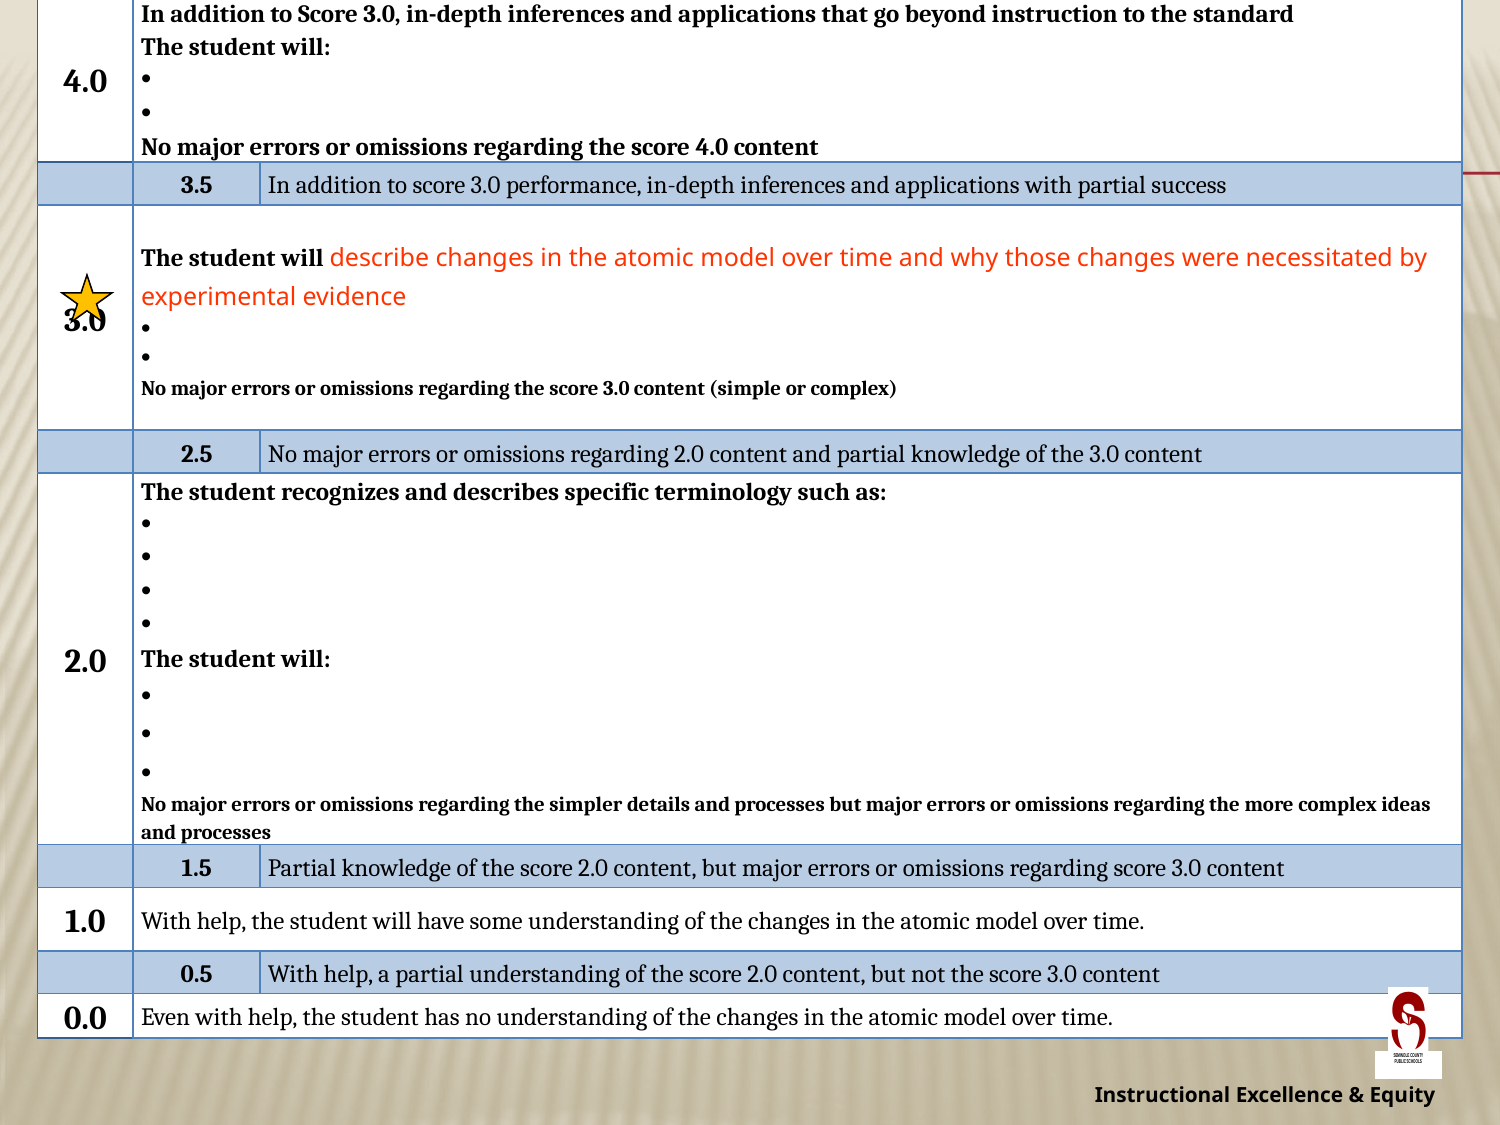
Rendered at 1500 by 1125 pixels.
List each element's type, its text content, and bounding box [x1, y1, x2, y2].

table_cell 0.0 [38, 994, 132, 1037]
table_cell No major errors or omissions regarding 2.0 content and partial knowledge of the 3.0 content [261, 431, 1461, 472]
table_cell With help, a partial understanding of the score 2.0 content, but not the score 3.0 content [261, 952, 1461, 993]
text_box Instructional Excellence & Equity [975, 1074, 1450, 1115]
table_cell 1.0 [38, 888, 132, 950]
table_cell 2.0 [38, 474, 132, 844]
table_cell 3.5 [134, 163, 259, 204]
table_cell [38, 163, 132, 204]
table_cell The student recognizes and describes specific terminology such as: The student will: No major errors or omissions regarding the simpler details and processes but major errors or omissions regarding the more complex ideas and processes [134, 474, 1461, 844]
text_box [62, 274, 112, 322]
table_header In addition to Score 3.0, in-depth inferences and applications that go beyond instruction to the standard The student will: No major errors or omissions regarding the score 4.0 content [134, 0, 1461, 161]
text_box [1374, 987, 1443, 1085]
table_cell [38, 845, 132, 887]
table_cell Partial knowledge of the score 2.0 content, but major errors or omissions regarding score 3.0 content [261, 845, 1461, 887]
table_cell The student will describe changes in the atomic model over time and why those changes were necessitated by experimental evidence No major errors or omissions regarding the score 3.0 content (simple or complex) [134, 206, 1461, 429]
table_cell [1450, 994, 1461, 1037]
table_cell [38, 431, 132, 472]
table_cell 0.5 [134, 952, 259, 993]
table_cell 3.0 [38, 206, 132, 429]
table_cell With help, the student will have some understanding of the changes in the atomic model over time. [134, 888, 1461, 950]
table_cell In addition to score 3.0 performance, in-depth inferences and applications with partial success [261, 163, 1461, 204]
table_header 4.0 [38, 0, 132, 161]
table_cell [38, 952, 132, 993]
table_cell 2.5 [134, 431, 259, 472]
table_cell Even with help, the student has no understanding of the changes in the atomic model over time. [134, 994, 1366, 1037]
table_cell 1.5 [134, 845, 259, 887]
